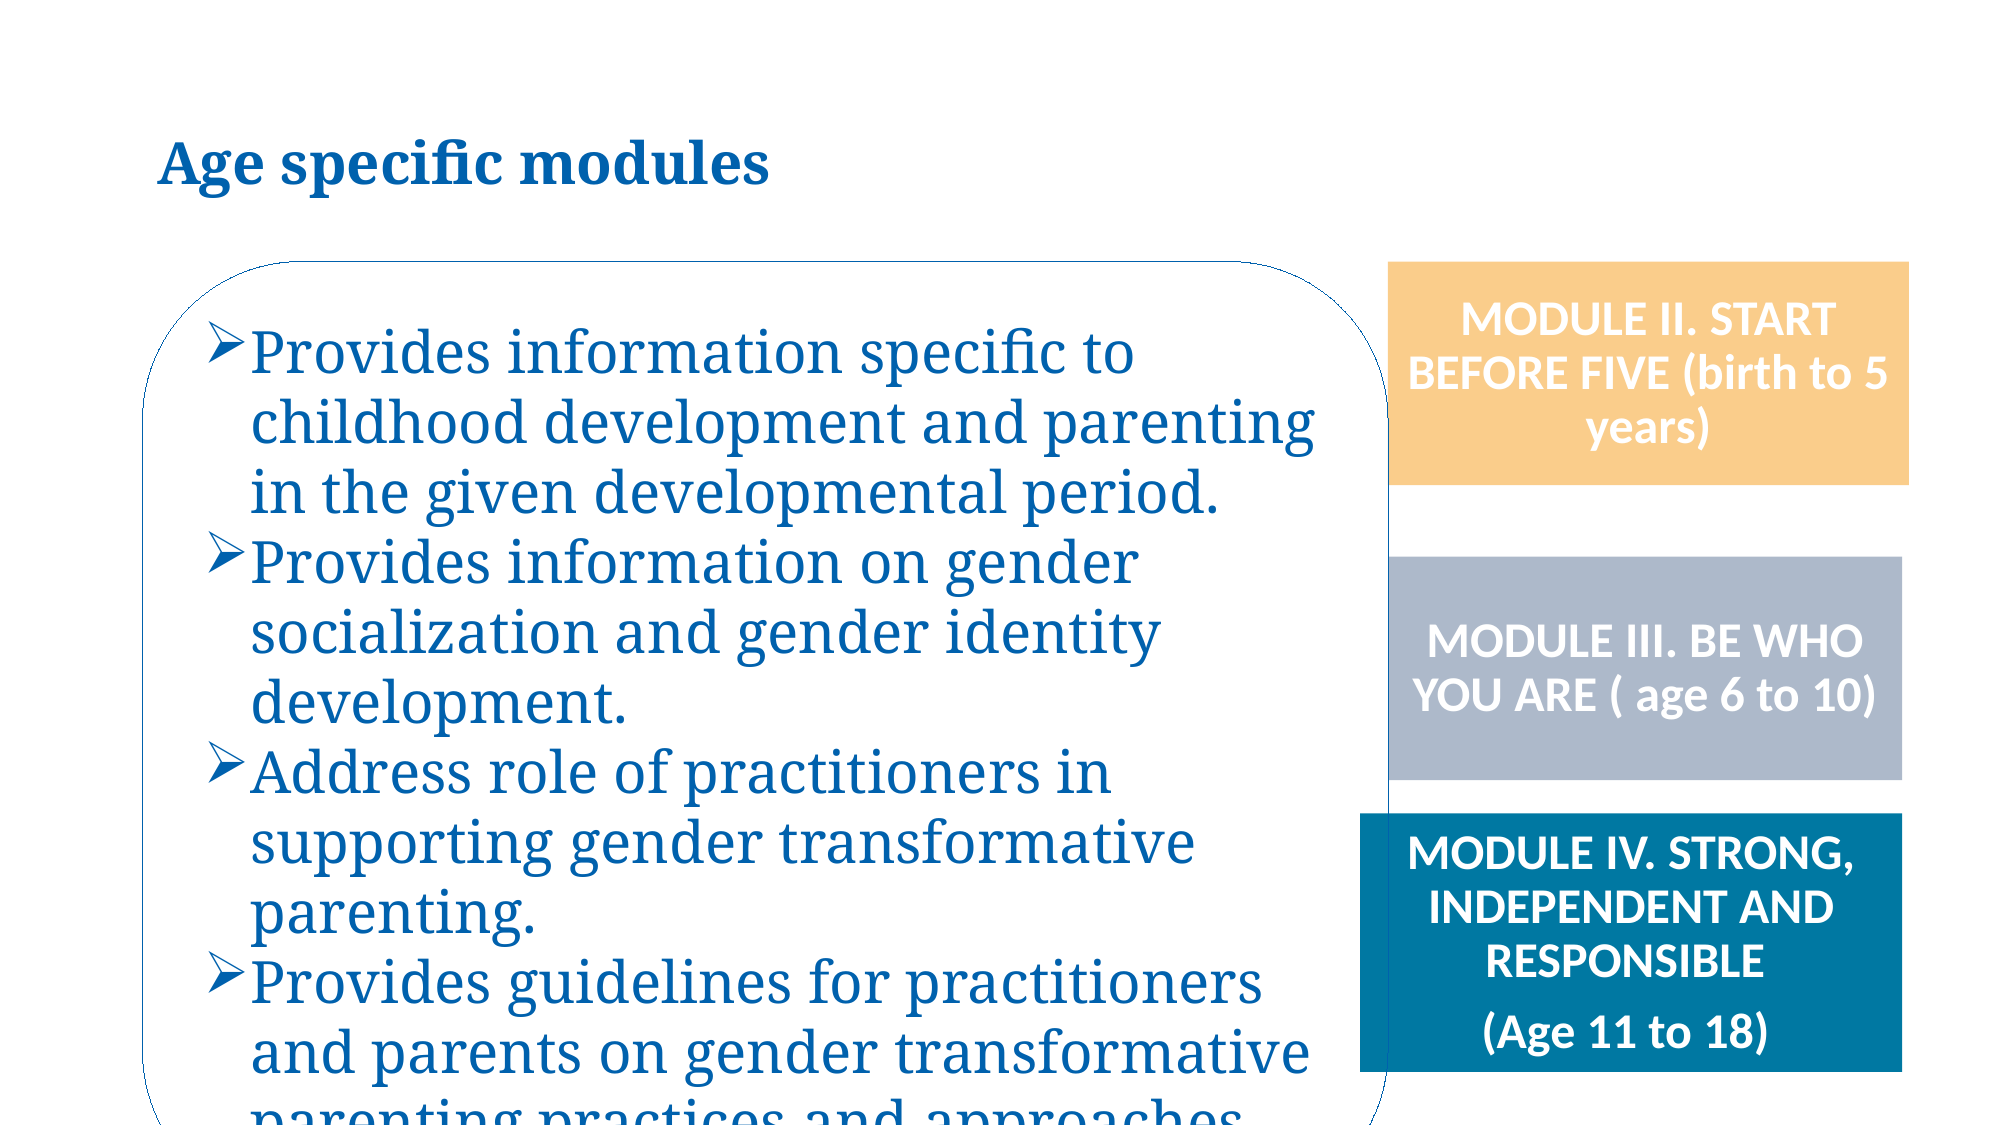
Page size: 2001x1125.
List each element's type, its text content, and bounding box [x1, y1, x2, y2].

text_box Age specific modules [142, 118, 1468, 204]
text_box Provides information specific to childhood development and parenting in the given developmental period. Provides information on gender socialization and gender identity development. Address role of practitioners in supporting gender transformative parenting. Provides guidelines for practitioners and parents on gender transformative parenting practices and approaches. [142, 261, 1389, 1125]
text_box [1387, 556, 1903, 781]
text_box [1387, 261, 1909, 486]
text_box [1360, 813, 1903, 1072]
